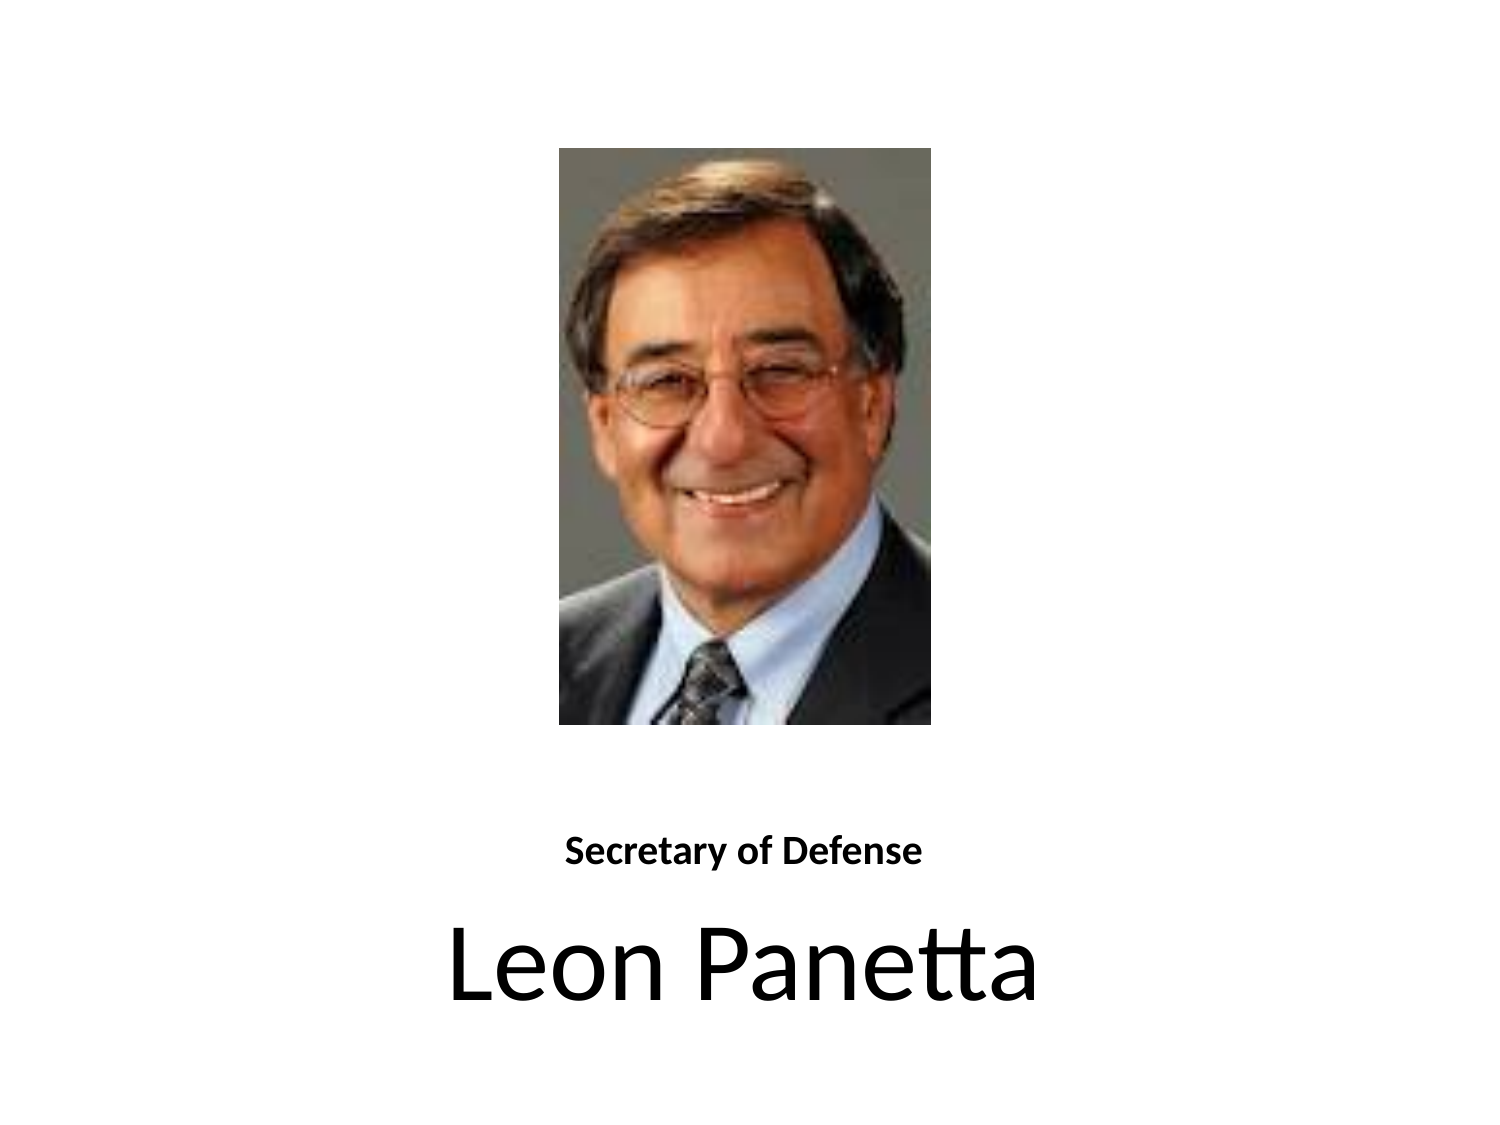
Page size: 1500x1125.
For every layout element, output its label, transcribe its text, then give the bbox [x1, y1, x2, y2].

list Leon Panetta [294, 880, 1194, 1013]
picture [558, 148, 931, 726]
title Secretary of Defense [294, 787, 1194, 880]
